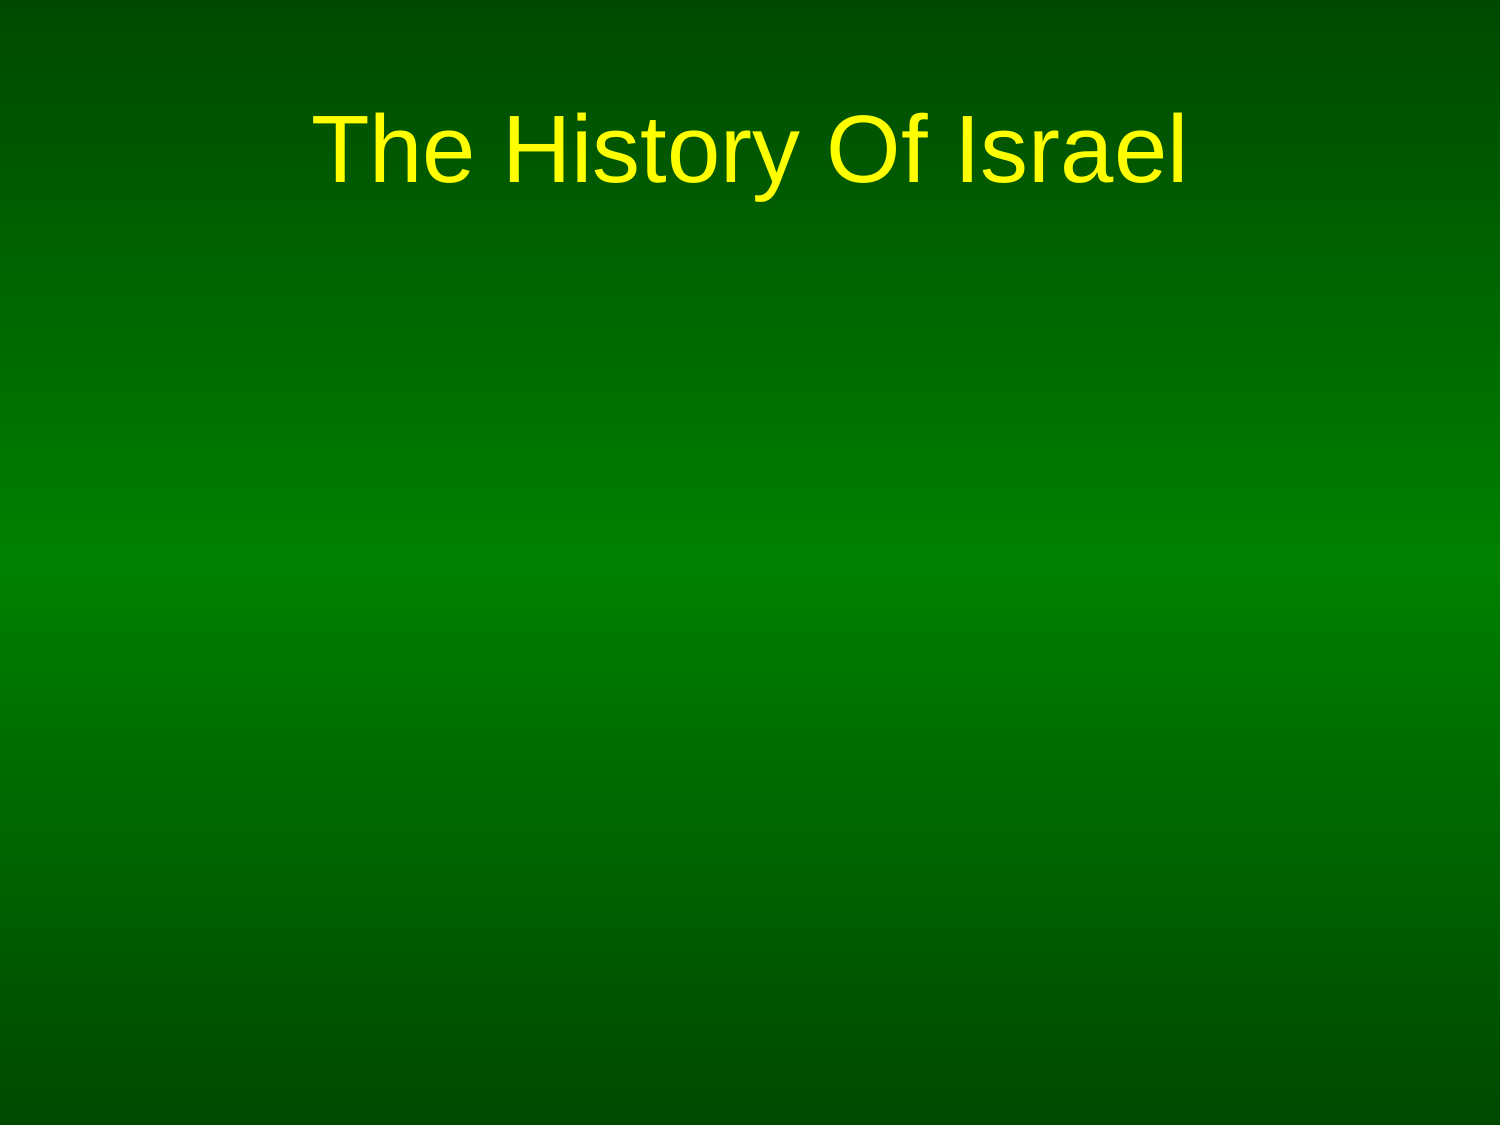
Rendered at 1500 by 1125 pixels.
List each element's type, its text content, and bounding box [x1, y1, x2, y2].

title The History Of Israel [37, 50, 1463, 238]
